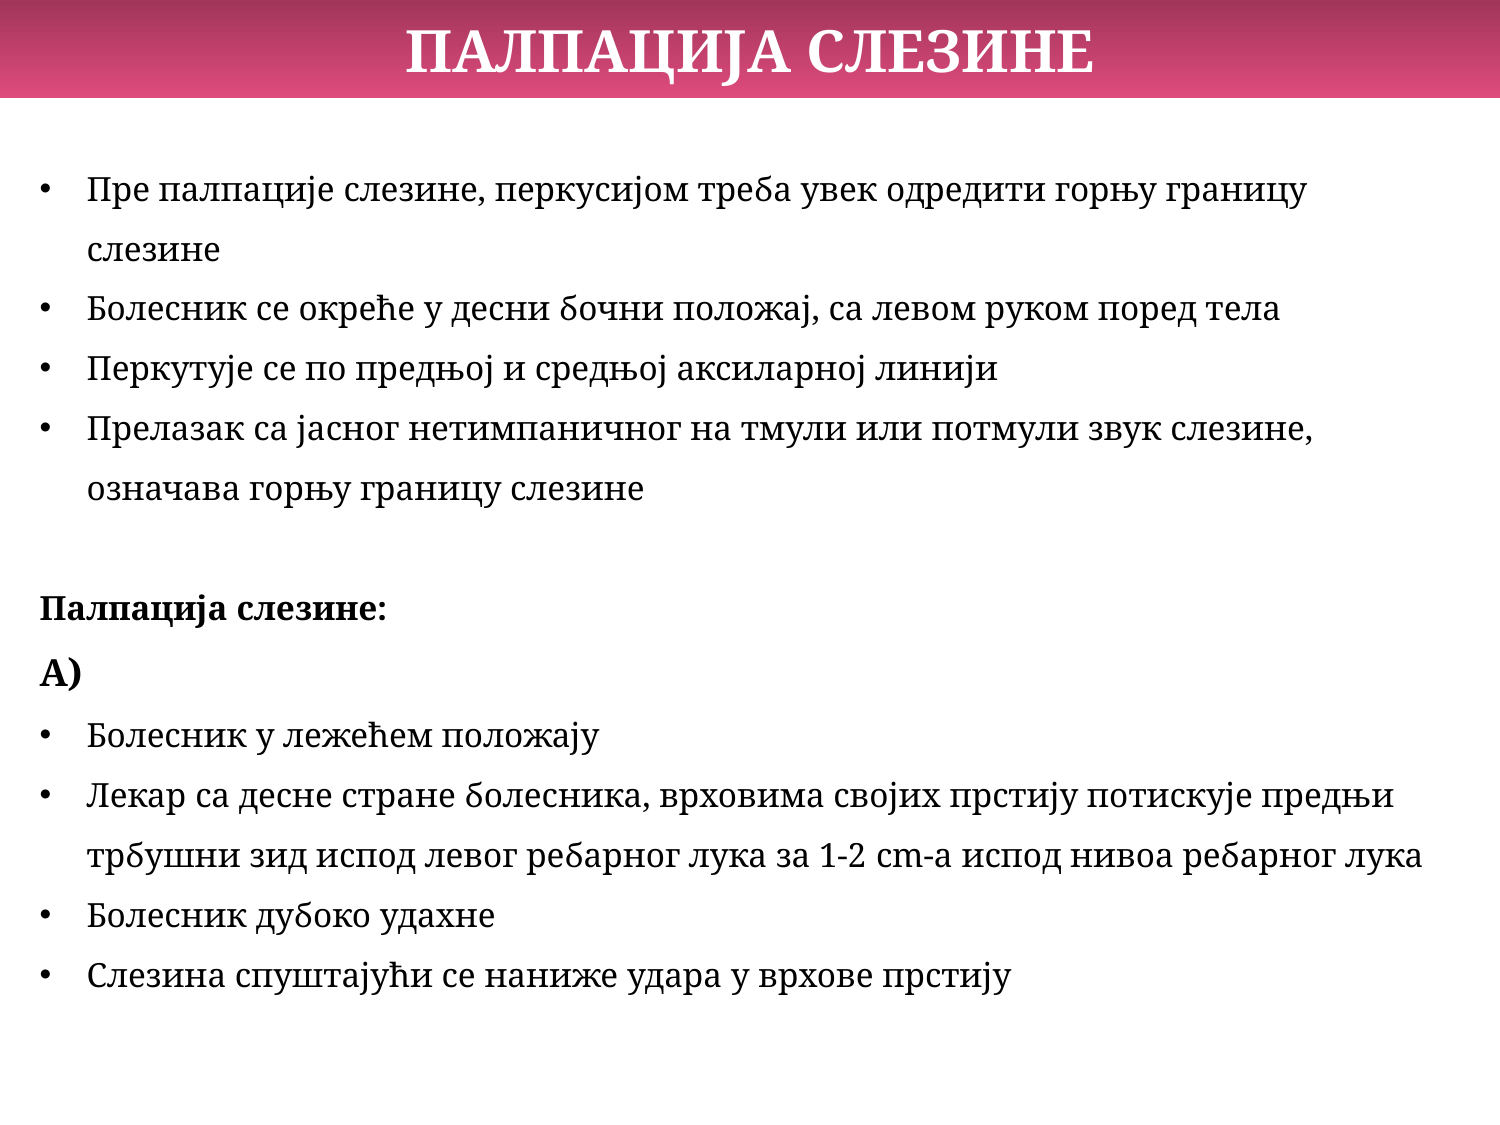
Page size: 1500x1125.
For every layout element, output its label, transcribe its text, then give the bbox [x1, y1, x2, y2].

text_box ПАЛПАЦИЈА СЛЕЗИНЕ [0, 0, 1500, 98]
text_box Пре палпације слезине, перкусијом треба увек одредити горњу границу слезине Болесник се окреће у десни бочни положај, са левом руком поред тела Перкутује се по предњој и средњој аксиларној линији Прелазак са јасног нетимпаничног на тмули или потмули звук слезине, означава горњу границу слезине Палпација слезине: А) Болесник у лежећем положају Лекар са десне стране болесника, врховима својих прстију потискује предњи трбушни зид испод левог ребарног лука за 1-2 cm-a испод нивоа ребарног лука Болесник дубоко удахне Слезина спуштајући се наниже удара у врхове прстију [24, 140, 1450, 1061]
